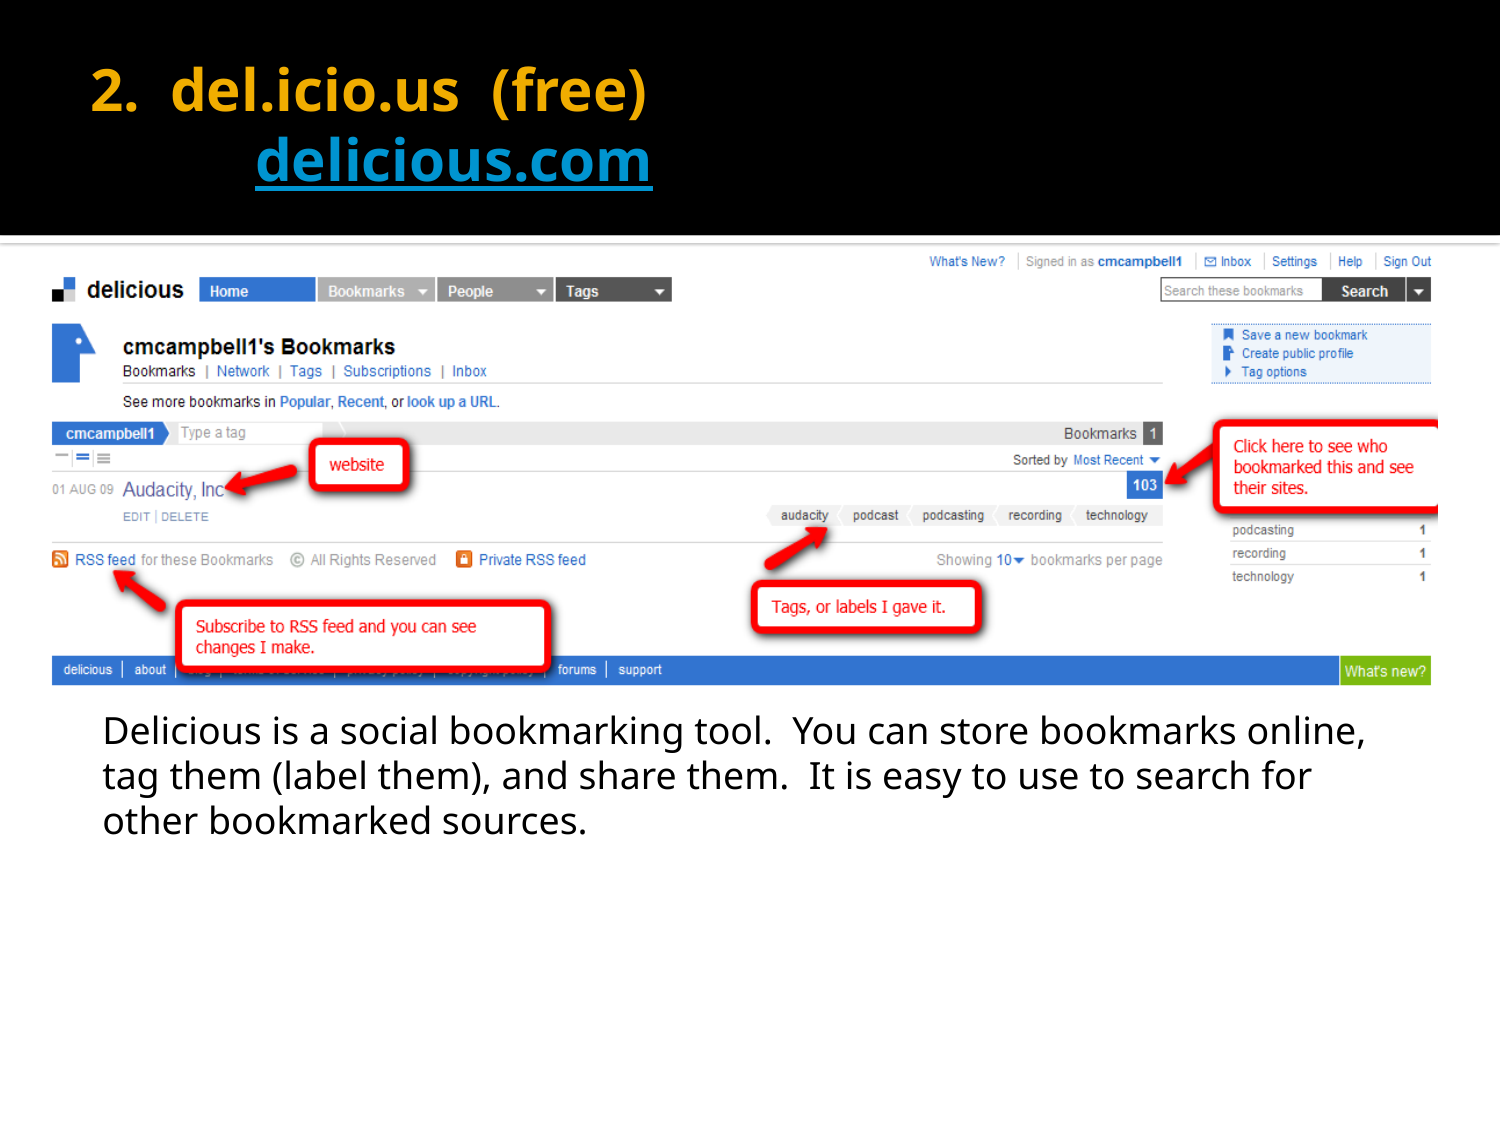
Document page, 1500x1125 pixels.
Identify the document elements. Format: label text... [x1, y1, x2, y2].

title 2. del.icio.us (free) delicious.com [75, 25, 1425, 231]
text_box Delicious is a social bookmarking tool. You can store bookmarks online, tag them (label them), and share them. It is easy to use to search for other bookmarked sources. [87, 708, 1413, 850]
picture [37, 249, 1438, 700]
